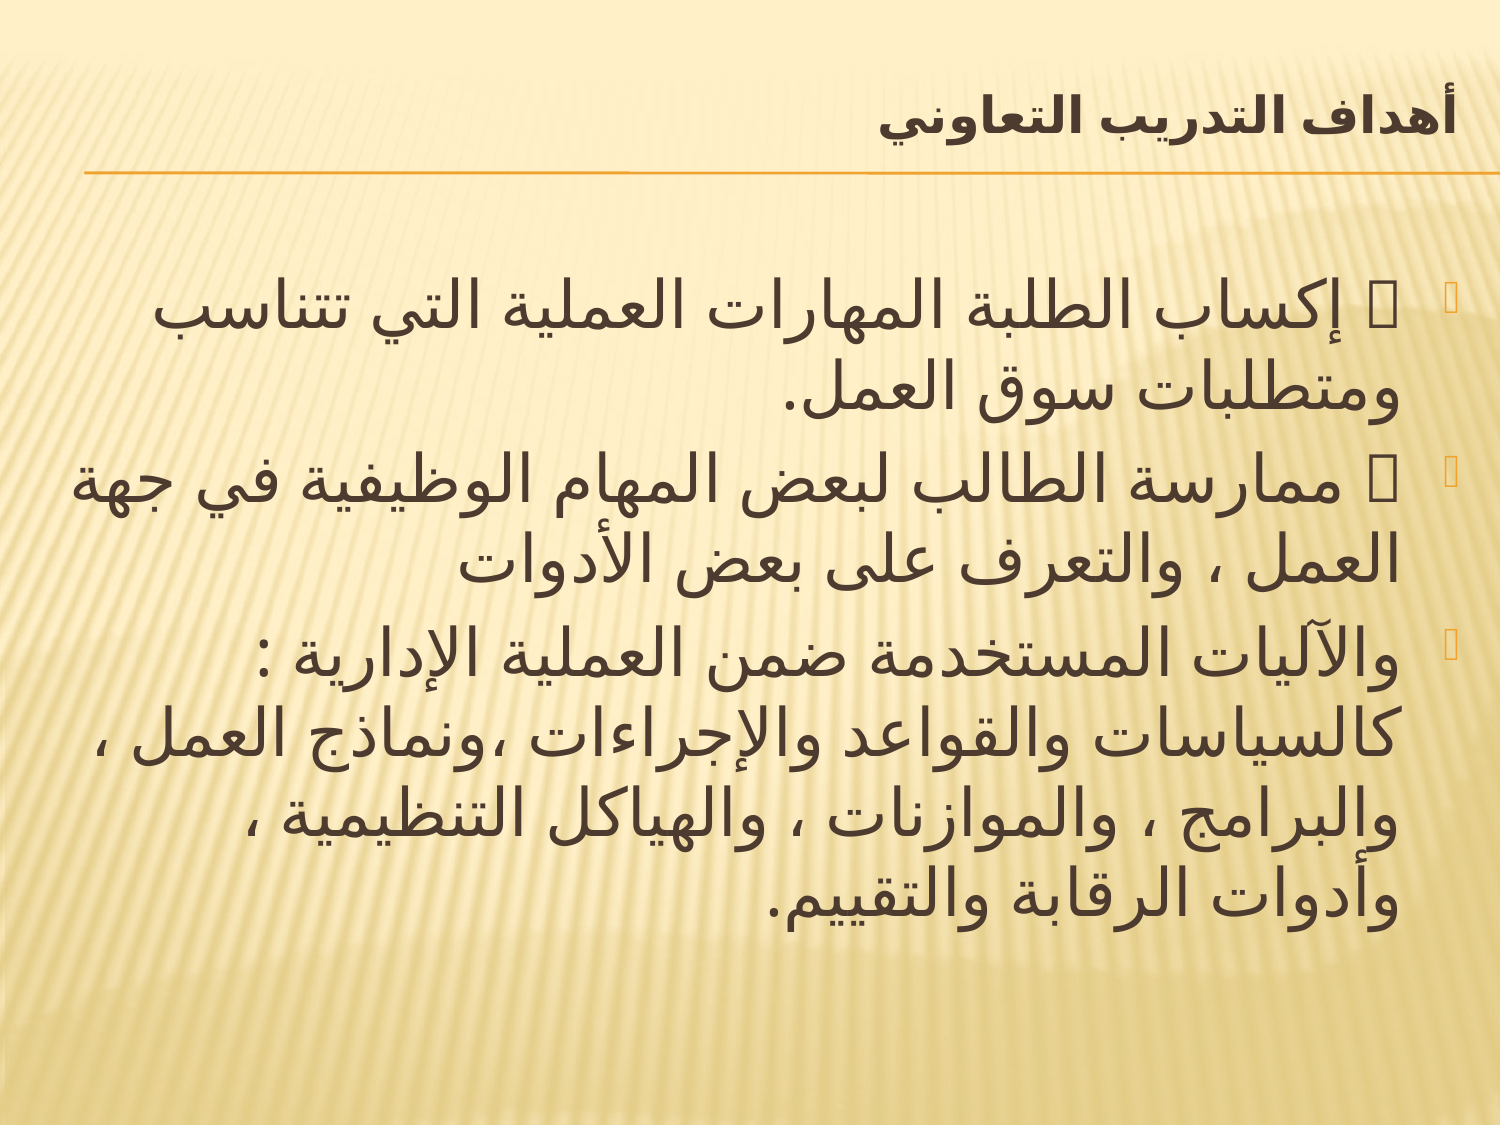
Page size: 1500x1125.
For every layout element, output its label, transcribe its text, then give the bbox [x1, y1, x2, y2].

list  إكساب الطلبة المهارات العملية التي تتناسب ومتطلبات سوق العمل.  ممارسة الطالب لبعض المهام الوظيفية في جهة العمل ، والتعرف على بعض الأدوات والآليات المستخدمة ضمن العملية الإدارية : كالسياسات والقواعد والإجراءات ،ونماذج العمل ، والبرامج ، والموازنات ، والهياكل التنظيمية ، وأدوات الرقابة والتقييم. [50, 254, 1475, 998]
title أهداف التدريب التعاوني [50, 75, 1475, 213]
